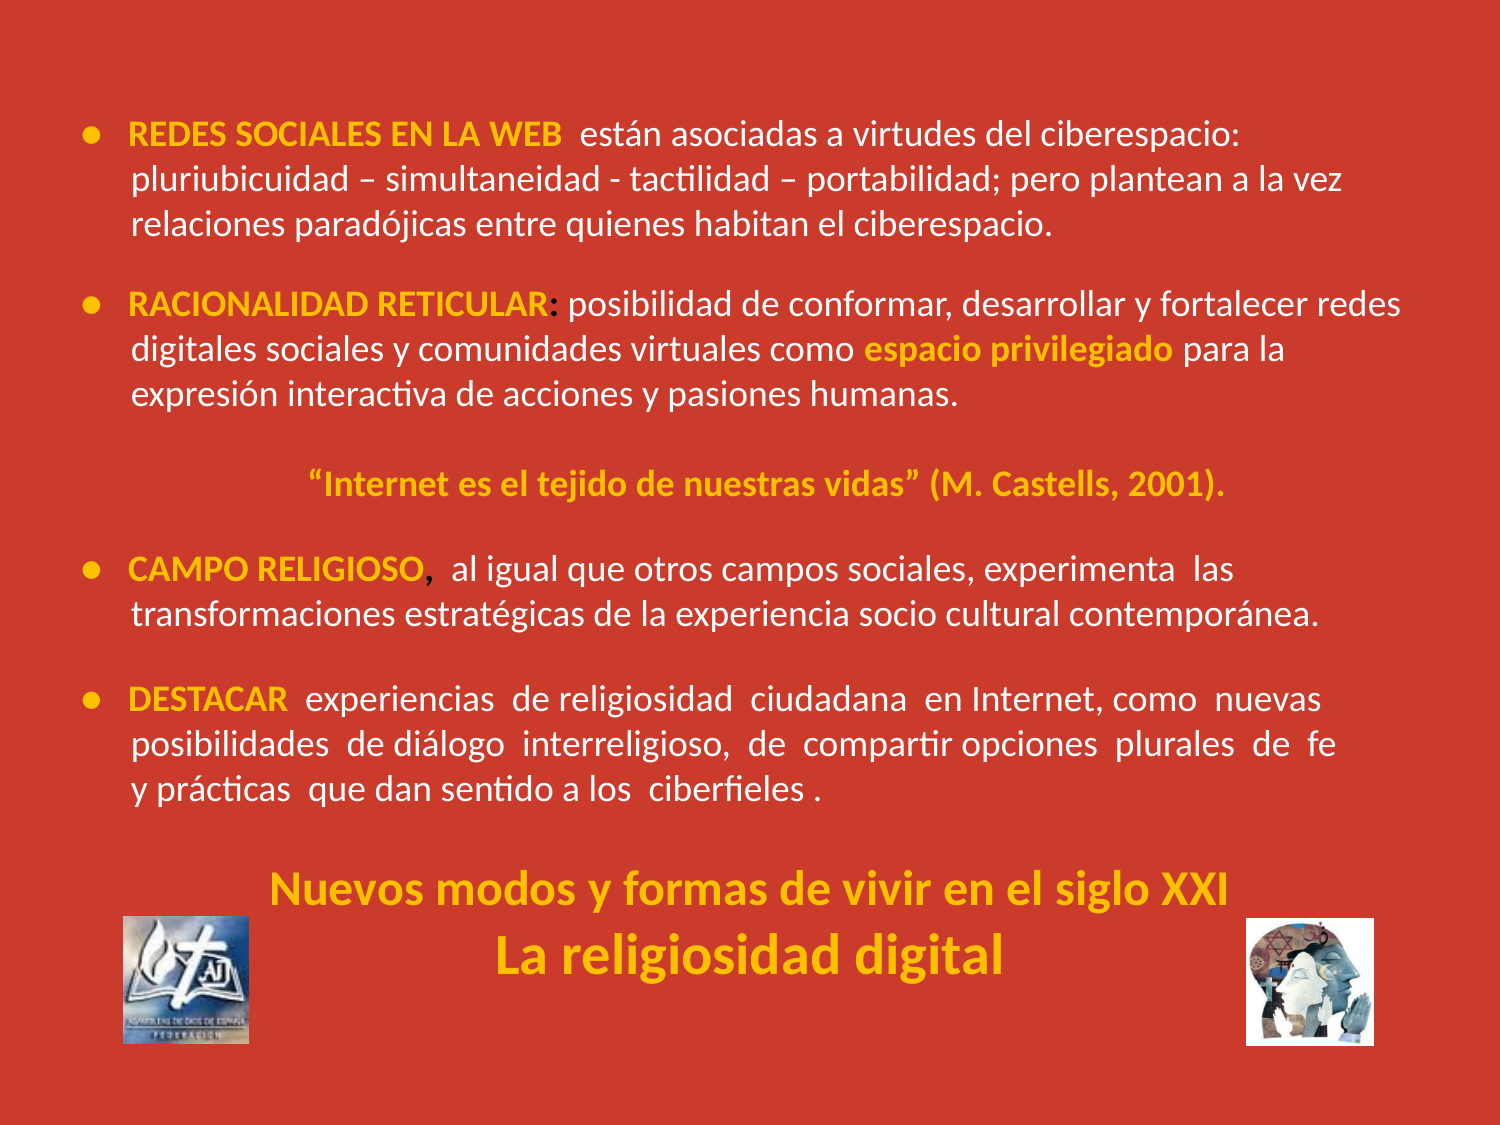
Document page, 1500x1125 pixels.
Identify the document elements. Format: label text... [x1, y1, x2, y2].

picture [1245, 918, 1374, 1046]
picture [123, 916, 249, 1044]
list ● REDES SOCIALES EN LA WEB están asociadas a virtudes del ciberespacio: pluriubicuidad – simultaneidad - tactilidad – portabilidad; pero plantean a la vez relaciones paradójicas entre quienes habitan el ciberespacio. ● RACIONALIDAD RETICULAR: posibilidad de conformar, desarrollar y fortalecer redes digitales sociales y comunidades virtuales como espacio privilegiado para la expresión interactiva de acciones y pasiones humanas. “Internet es el tejido de nuestras vidas” (M. Castells, 2001). ● CAMPO RELIGIOSO, al igual que otros campos sociales, experimenta las transformaciones estratégicas de la experiencia socio cultural contemporánea. ● DESTACAR experiencias de religiosidad ciudadana en Internet, como nuevas posibilidades de diálogo interreligioso, de compartir opciones plurales de fe y prácticas que dan sentido a los ciberfieles . Nuevos modos y formas de vivir en el siglo XXI La religiosidad digital [64, 101, 1435, 1059]
